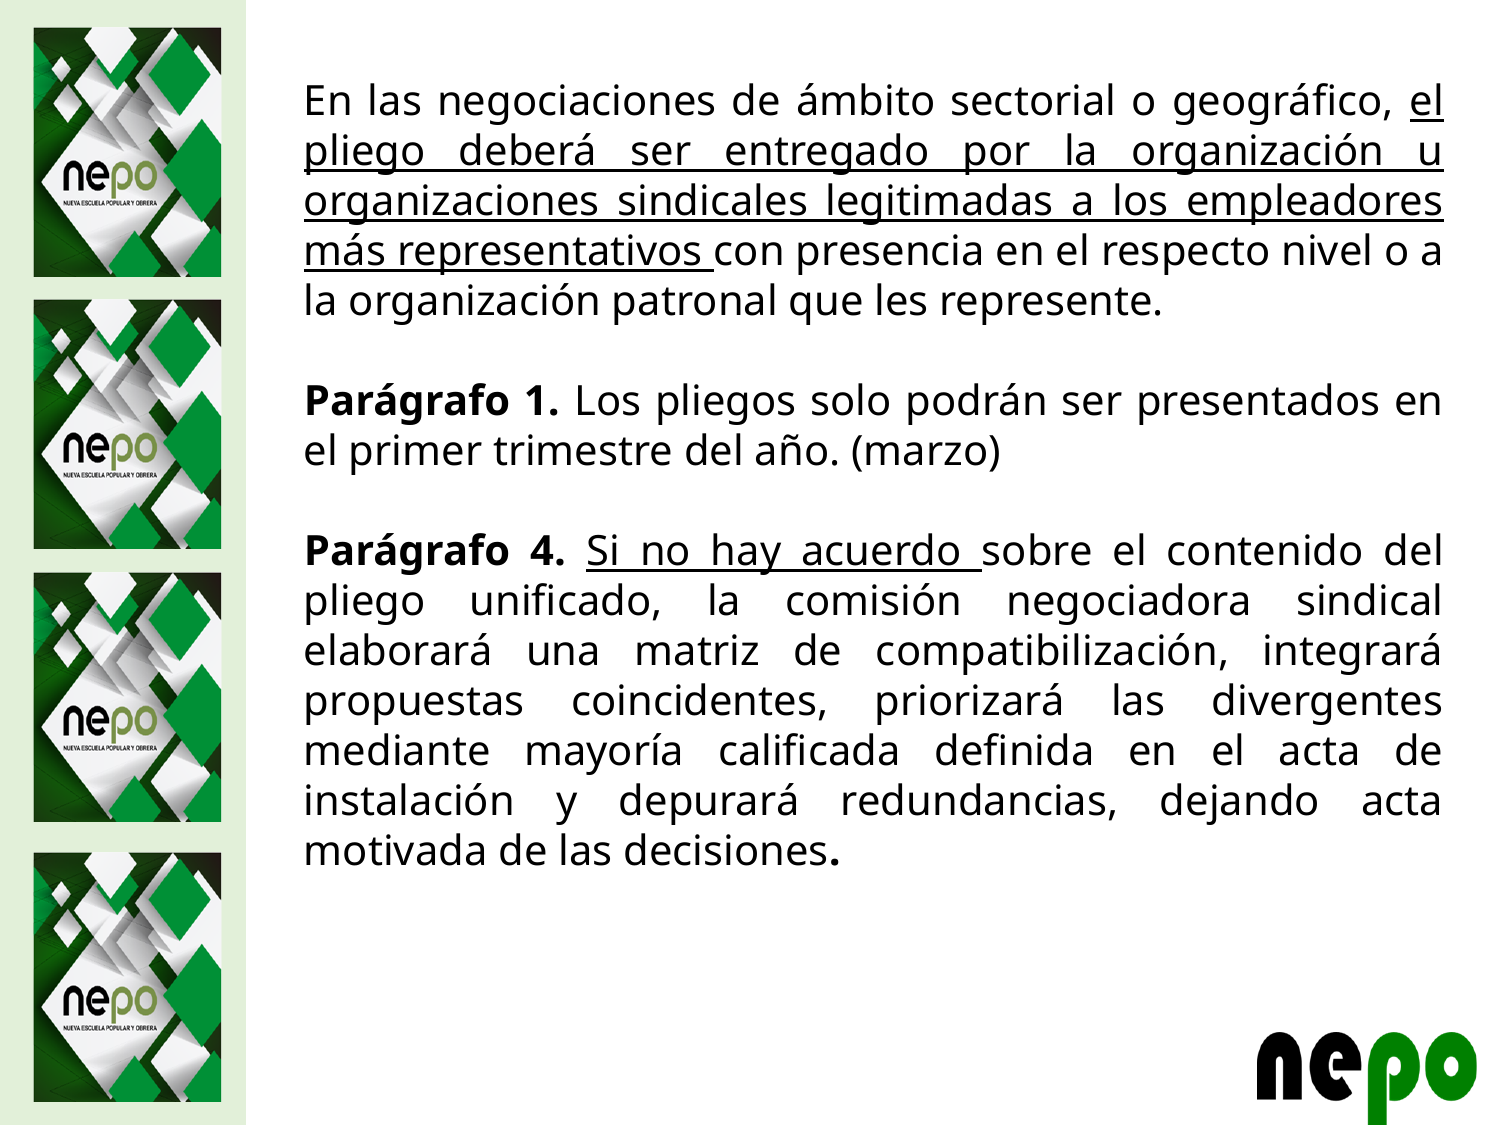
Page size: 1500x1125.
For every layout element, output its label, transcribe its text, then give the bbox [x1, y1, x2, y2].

text_box En las negociaciones de ámbito sectorial o geográfico, el pliego deberá ser entregado por la organización u organizaciones sindicales legitimadas a los empleadores más representativos con presencia en el respecto nivel o a la organización patronal que les represente. Parágrafo 1. Los pliegos solo podrán ser presentados en el primer trimestre del año. (marzo) Parágrafo 4. Si no hay acuerdo sobre el contenido del pliego unificado, la comisión negociadora sindical elaborará una matriz de compatibilización, integrará propuestas coincidentes, priorizará las divergentes mediante mayoría calificada definida en el acta de instalación y depurará redundancias, dejando acta motivada de las decisiones. [289, 66, 1459, 882]
picture [0, 0, 246, 1125]
picture [1257, 1032, 1477, 1125]
